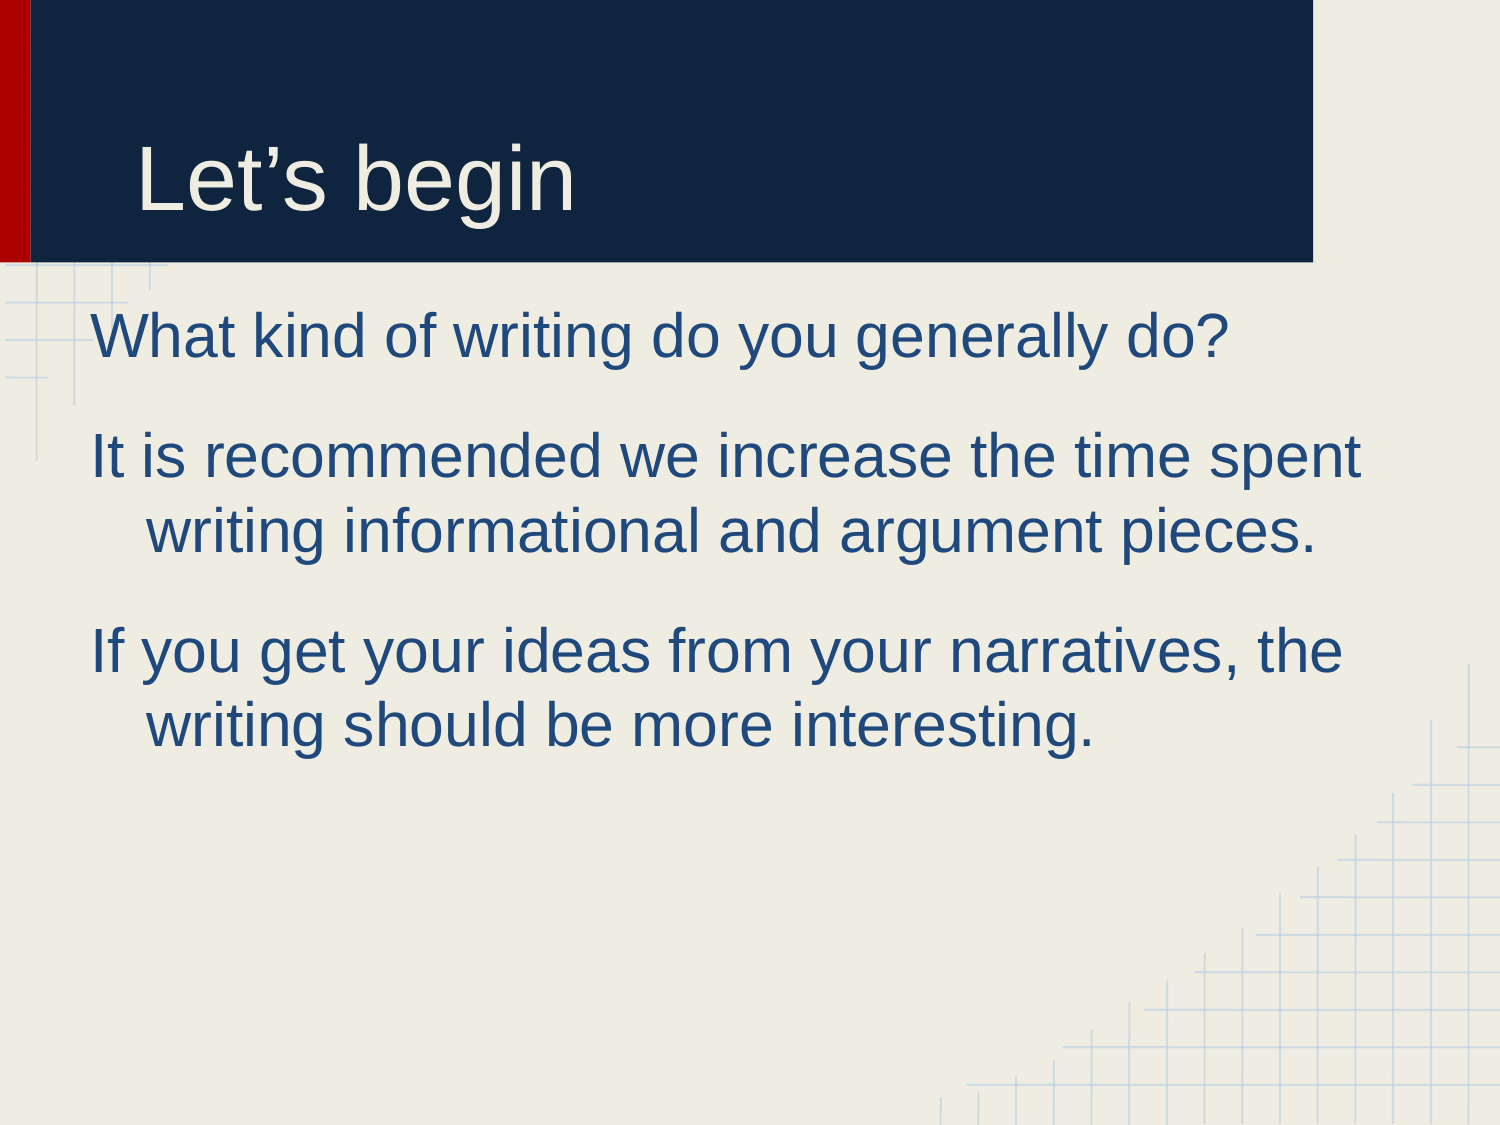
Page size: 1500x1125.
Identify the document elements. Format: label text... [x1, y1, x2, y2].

title Let’s begin [74, 21, 1276, 244]
list What kind of writing do you generally do? It is recommended we increase the time spent writing informational and argument pieces. If you get your ideas from your narratives, the writing should be more interesting. [74, 279, 1426, 1074]
